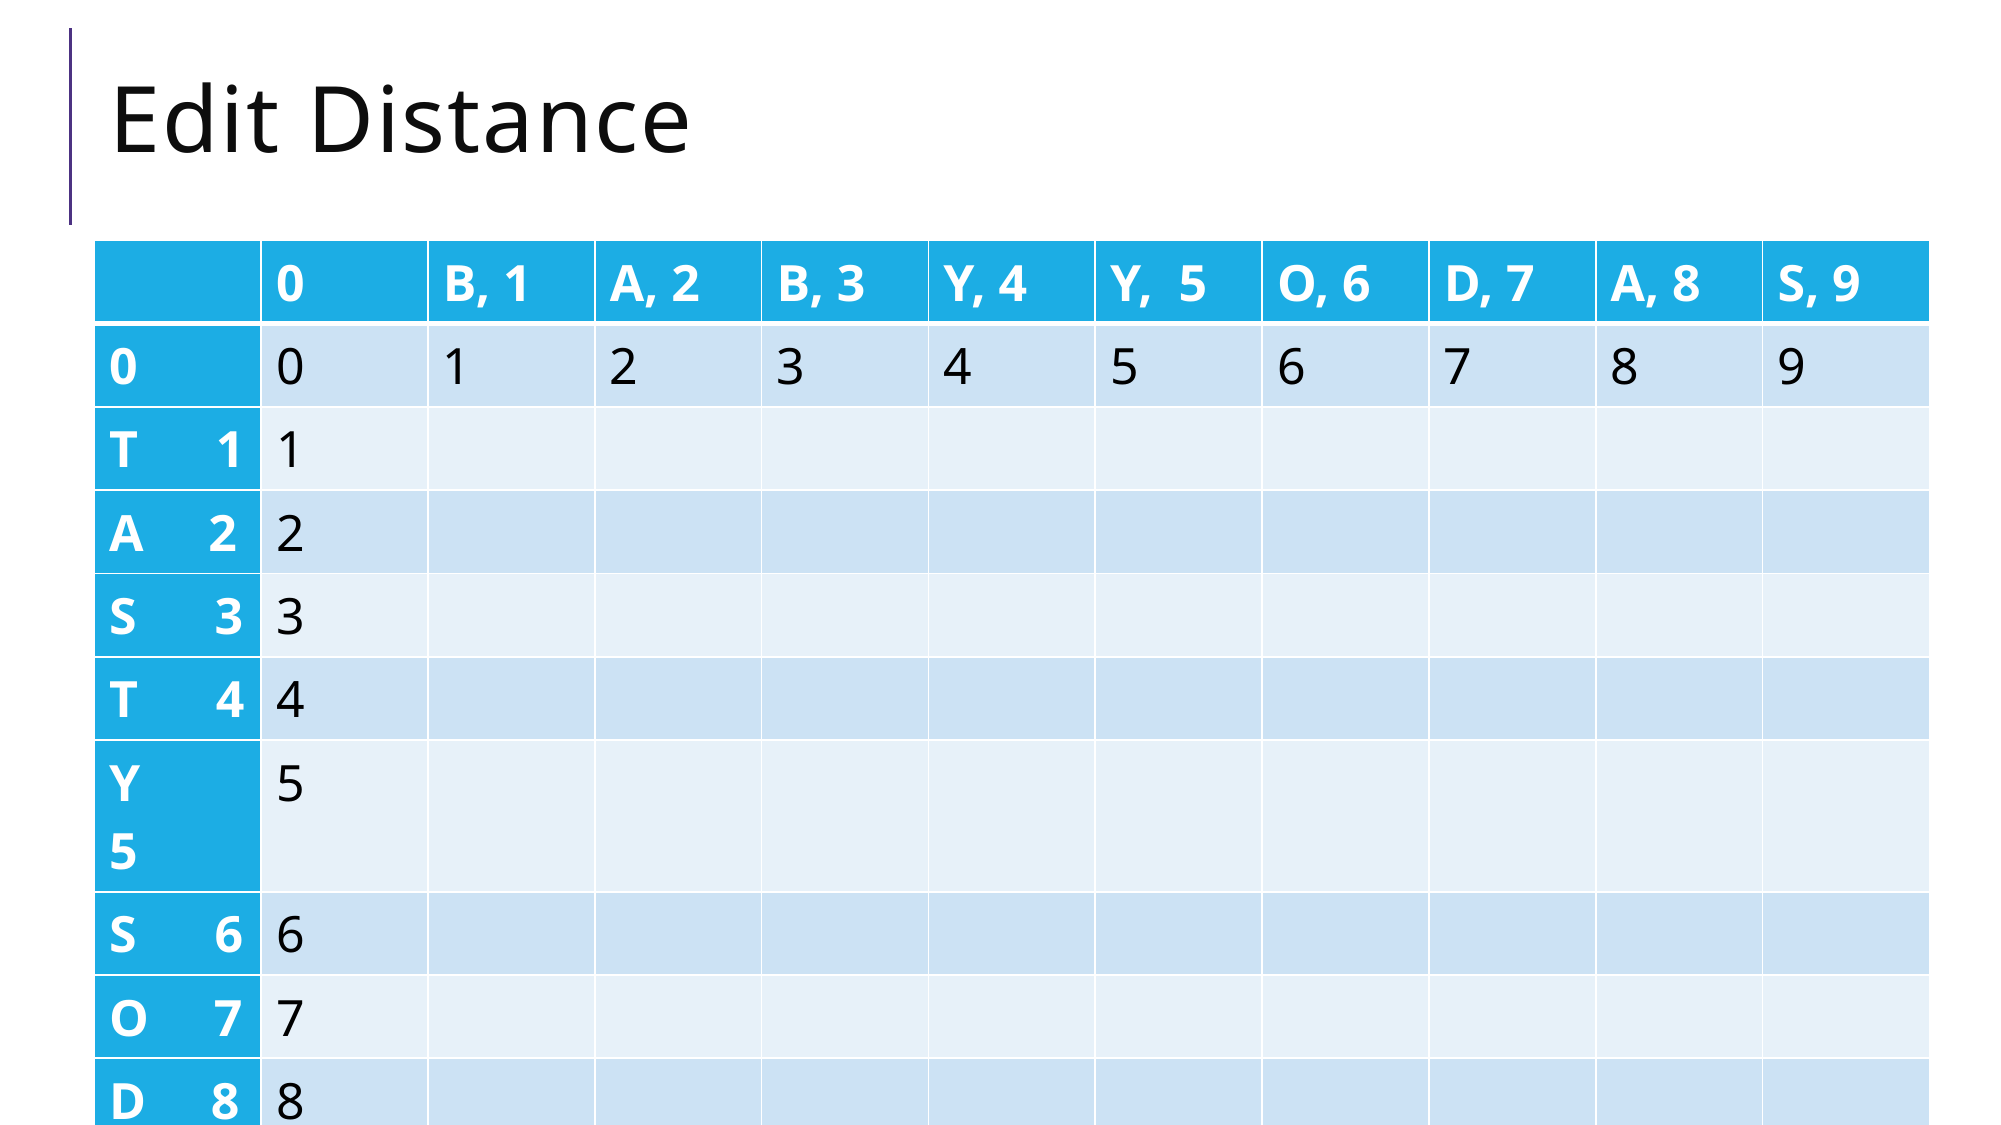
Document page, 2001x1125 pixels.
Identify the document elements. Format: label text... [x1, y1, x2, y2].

title Edit Distance [94, 43, 1930, 210]
